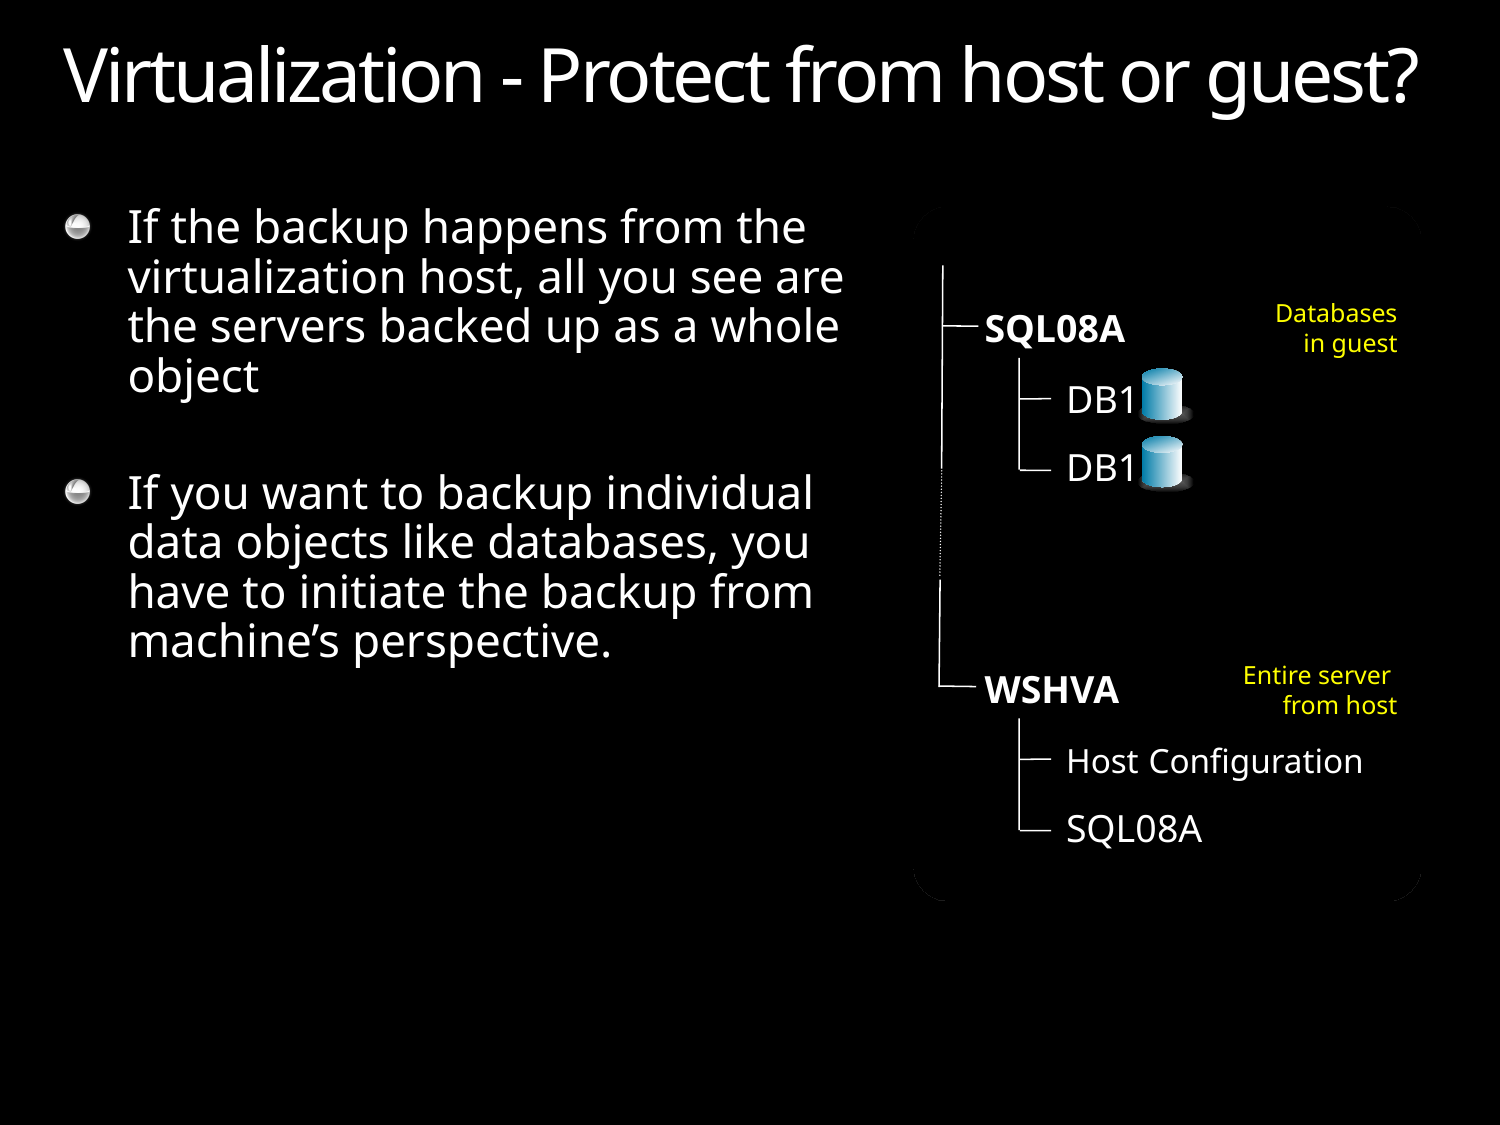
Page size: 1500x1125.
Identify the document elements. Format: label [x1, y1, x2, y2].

title [63, 37, 1438, 120]
list [62, 204, 859, 677]
picture [62, 476, 93, 507]
picture [62, 211, 93, 242]
text_box [840, 206, 1440, 901]
